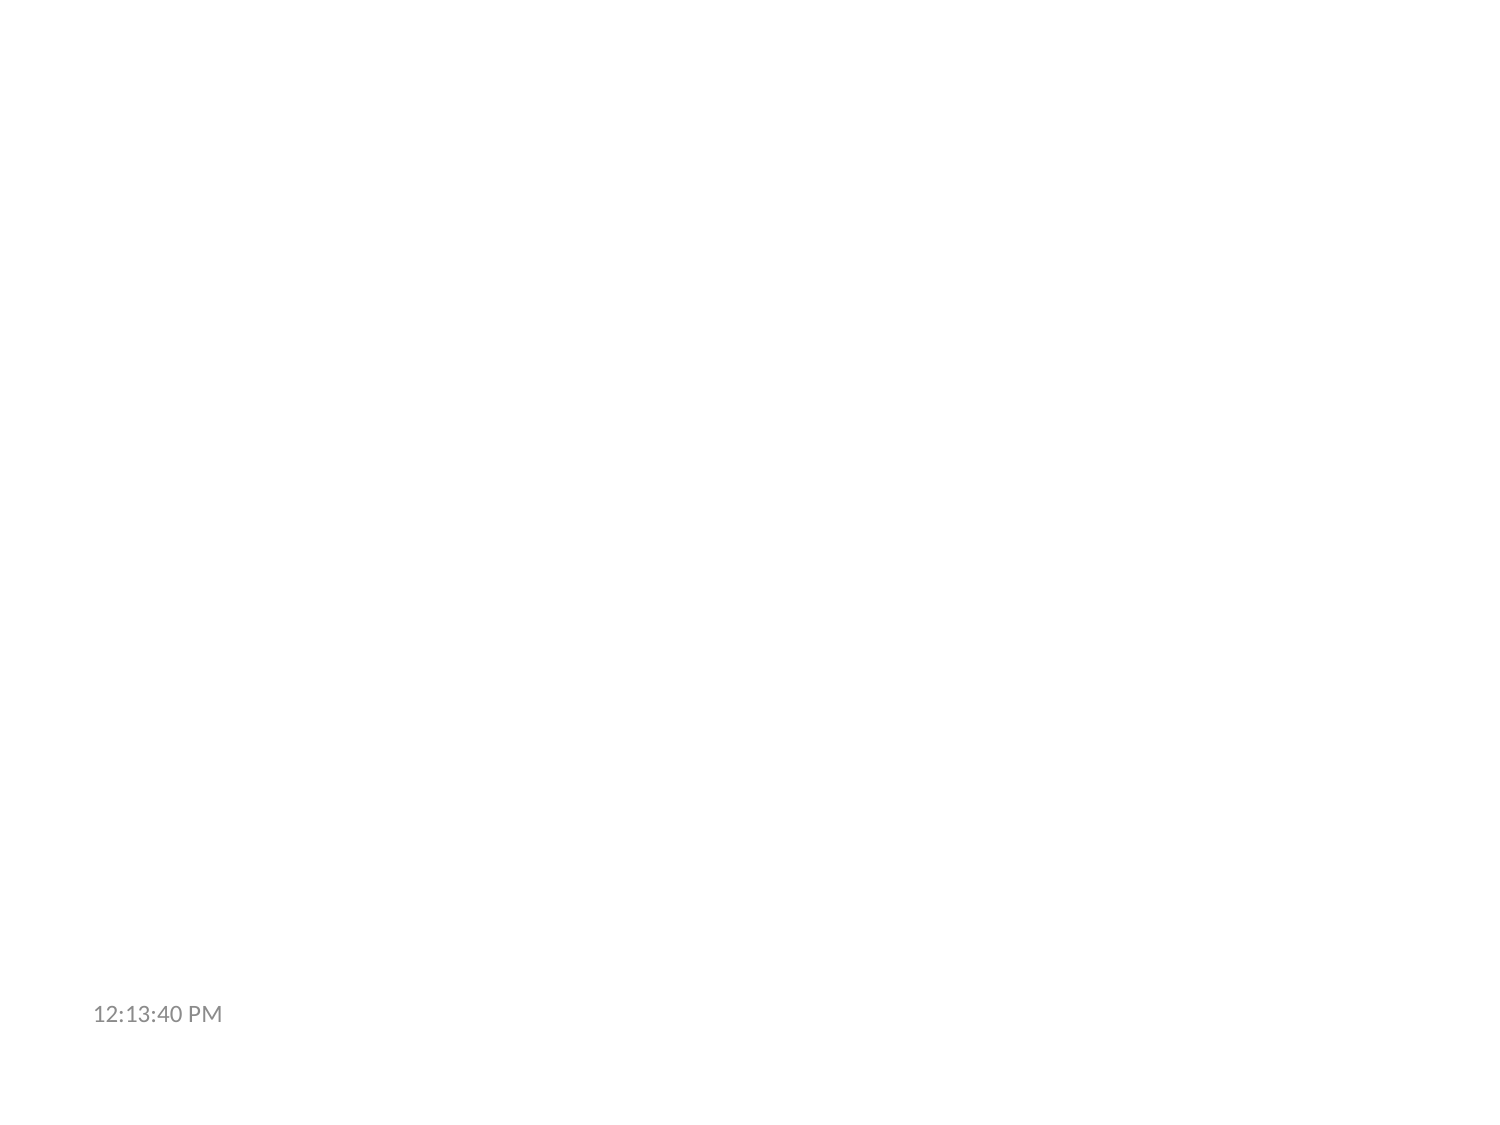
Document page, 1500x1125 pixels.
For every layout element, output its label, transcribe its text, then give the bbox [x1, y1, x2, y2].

text_box 3:35:09 PM [77, 982, 428, 1043]
